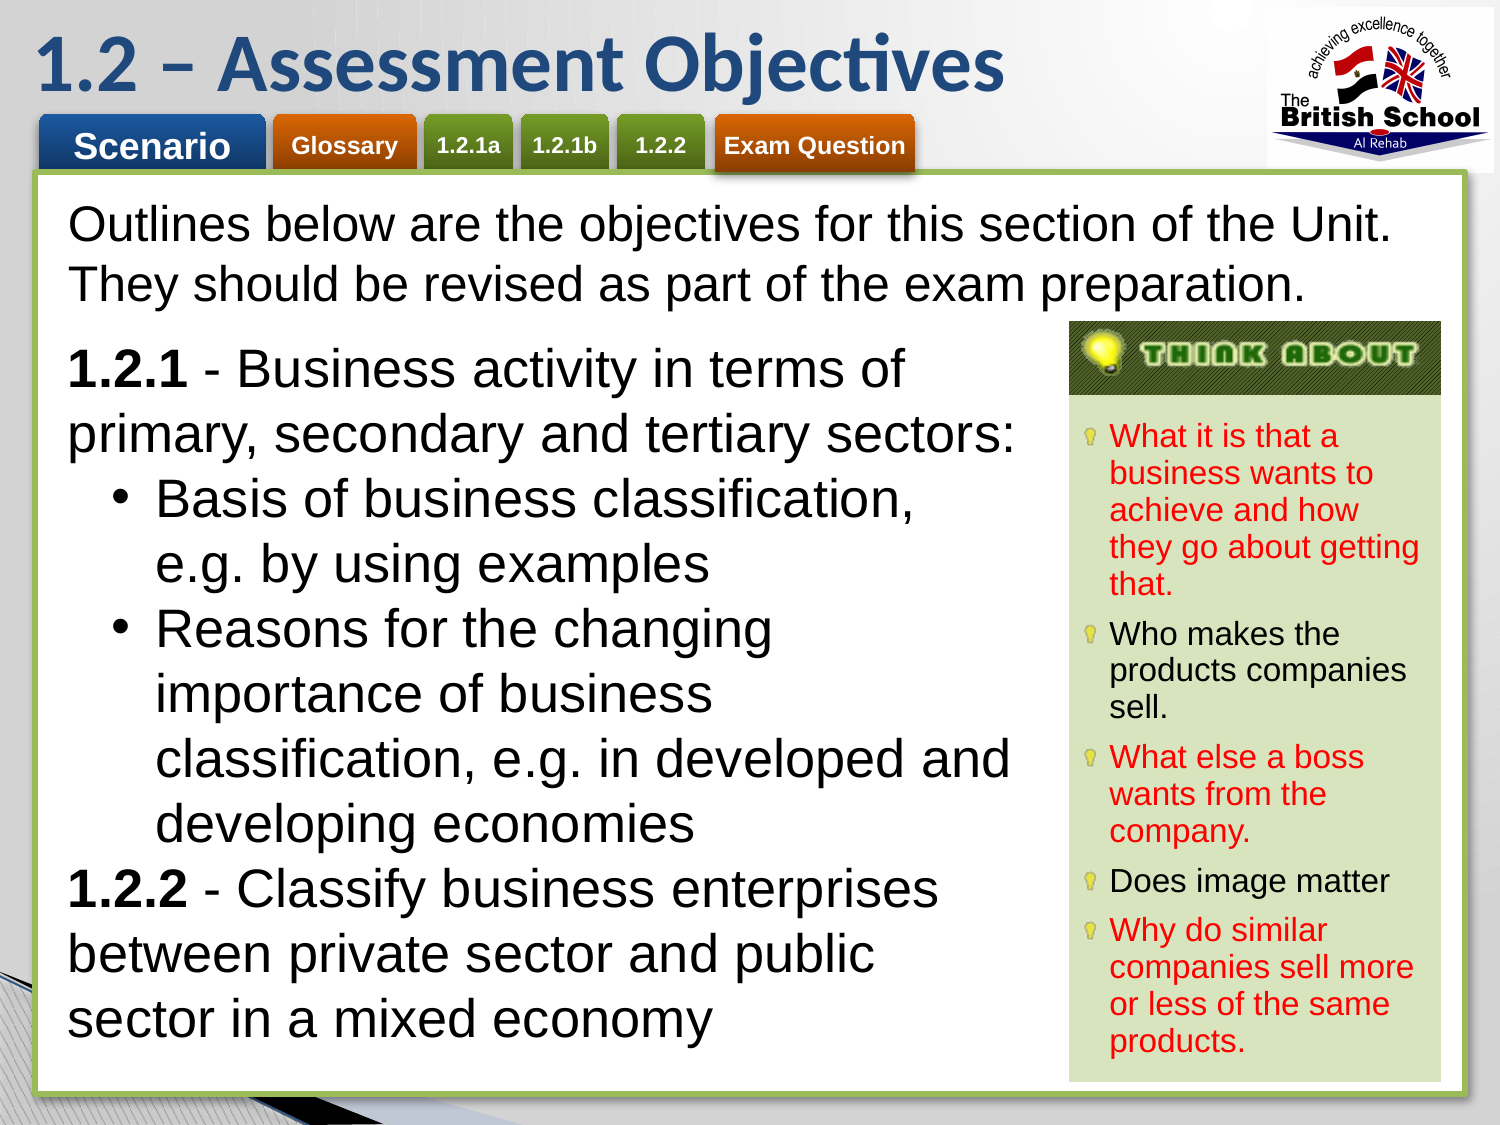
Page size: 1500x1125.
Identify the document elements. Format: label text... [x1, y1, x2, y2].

picture [1080, 745, 1100, 769]
title 1.2 – Assessment Objectives [17, 7, 1235, 110]
picture [1267, 7, 1495, 173]
picture [1080, 621, 1100, 646]
table_header [1069, 321, 1441, 395]
picture [1080, 325, 1424, 382]
text_box 1.2.1 - Business activity in terms of primary, secondary and tertiary sectors: Basis of business classification, e.g. by using examples Reasons for the changing importance of business classification, e.g. in developed and developing economies 1.2.2 - Classify business enterprises between private sector and public sector in a mixed economy [53, 326, 1034, 1056]
picture [1080, 918, 1100, 942]
picture [1080, 424, 1100, 448]
picture [281, 1114, 303, 1125]
picture [1080, 868, 1100, 893]
table_cell What it is that a business wants to achieve and how they go about getting that. Who makes the products companies sell. What else a boss wants from the company. Does image matter Why do similar companies sell more or less of the same products. [1069, 395, 1441, 1082]
text_box Outlines below are the objectives for this section of the Unit. They should be revised as part of the exam preparation. [53, 184, 1447, 320]
